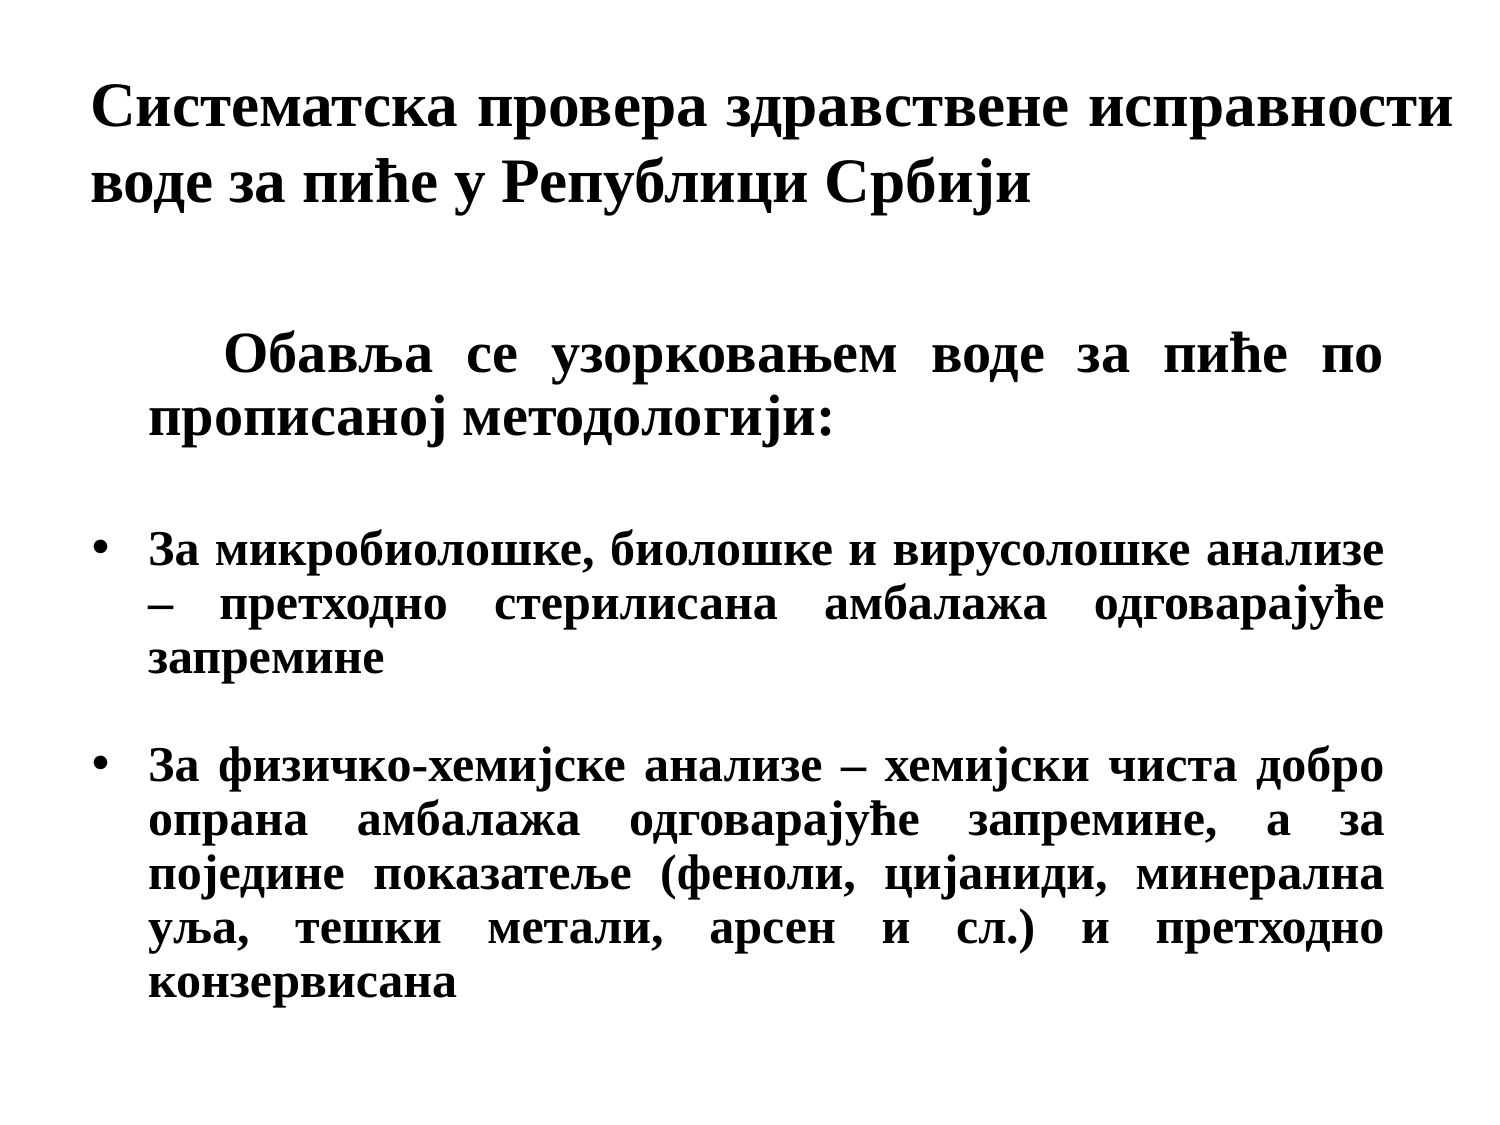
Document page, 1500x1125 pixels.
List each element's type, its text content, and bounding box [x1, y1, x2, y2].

list Обавља се узорковањем воде за пиће по прописаној методологији: За микробиолошке, биолошке и вирусолошке анализе – претходно стерилисана амбалажа одговарајуће запремине За физичко-хемијске анализе – хемијски чиста добро опрана амбалажа одговарајуће запремине, а за поједине показатеље (феноли, цијаниди, минерална уља, тешки метали, арсен и сл.) и претходно конзервисана [76, 314, 1400, 1036]
title Систематска провера здравствене исправности воде за пиће у Републици Србији [74, 44, 1471, 233]
